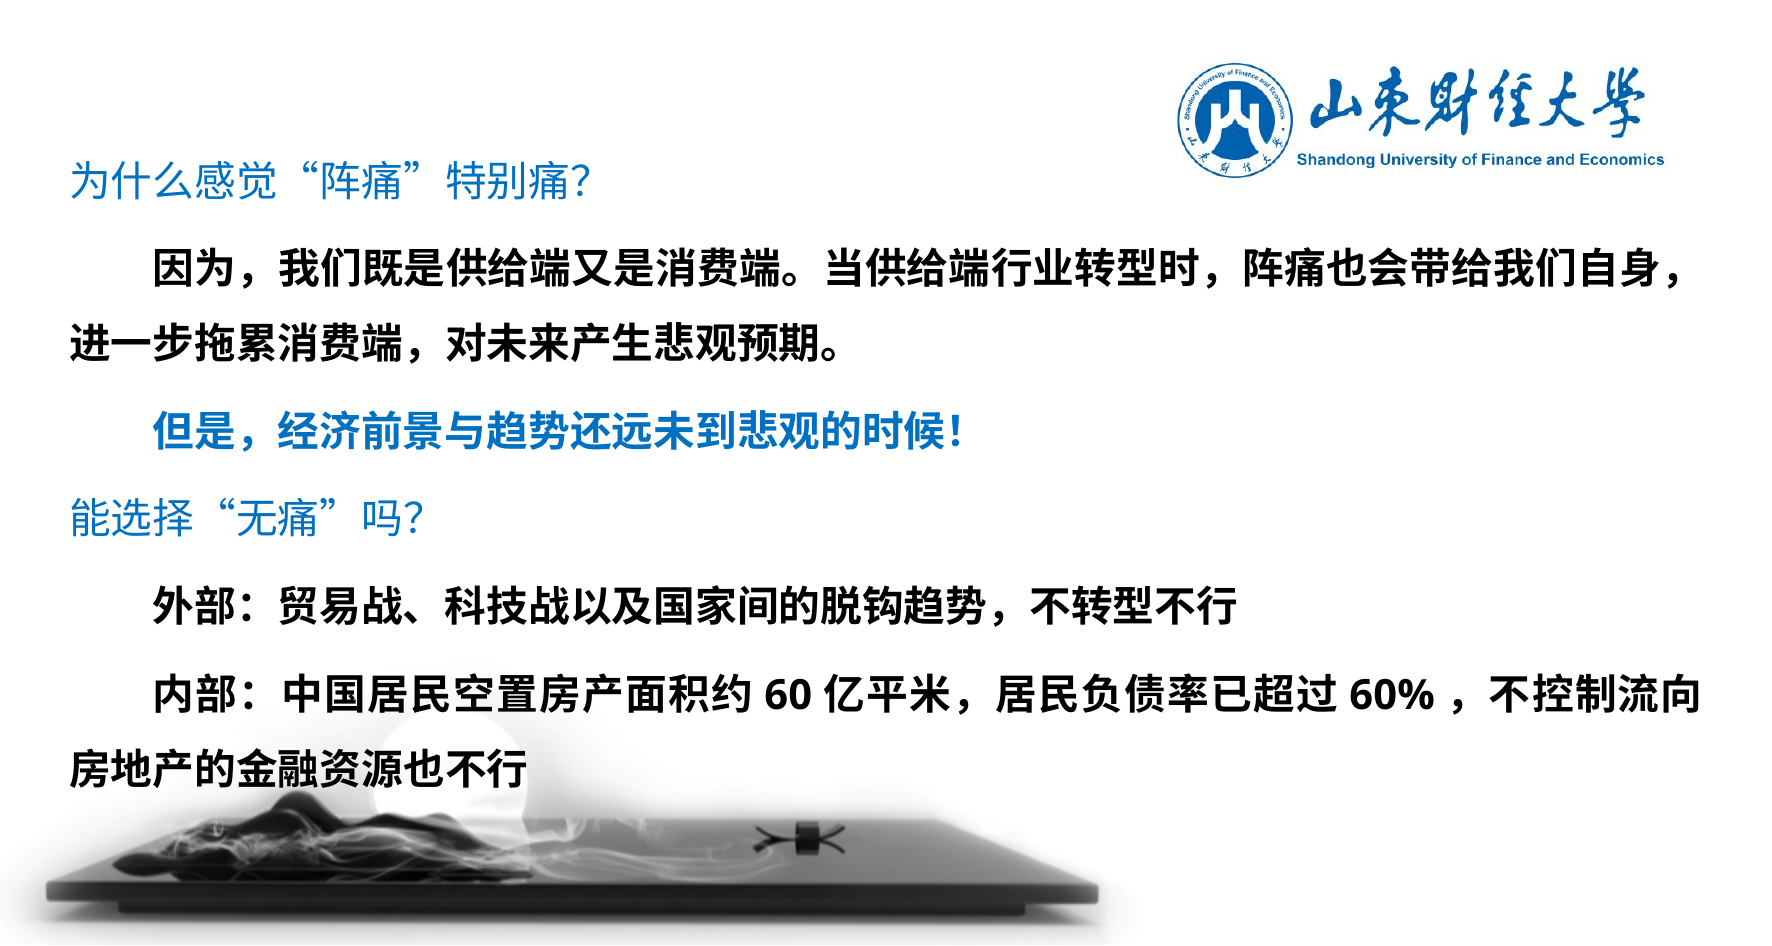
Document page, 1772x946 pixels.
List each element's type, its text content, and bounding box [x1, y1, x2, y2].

picture [0, 630, 1143, 945]
picture [1160, 34, 1688, 202]
text_box 为什么感觉“阵痛”特别痛？ 因为，我们既是供给端又是消费端。当供给端行业转型时，阵痛也会带给我们自身，进一步拖累消费端，对未来产生悲观预期。 但是，经济前景与趋势还远未到悲观的时候！ 能选择“无痛”吗？ 外部：贸易战、科技战以及国家间的脱钩趋势，不转型不行 内部：中国居民空置房产面积约60亿平米，居民负债率已超过60%，不控制流向房地产的金融资源也不行 [54, 122, 1718, 800]
